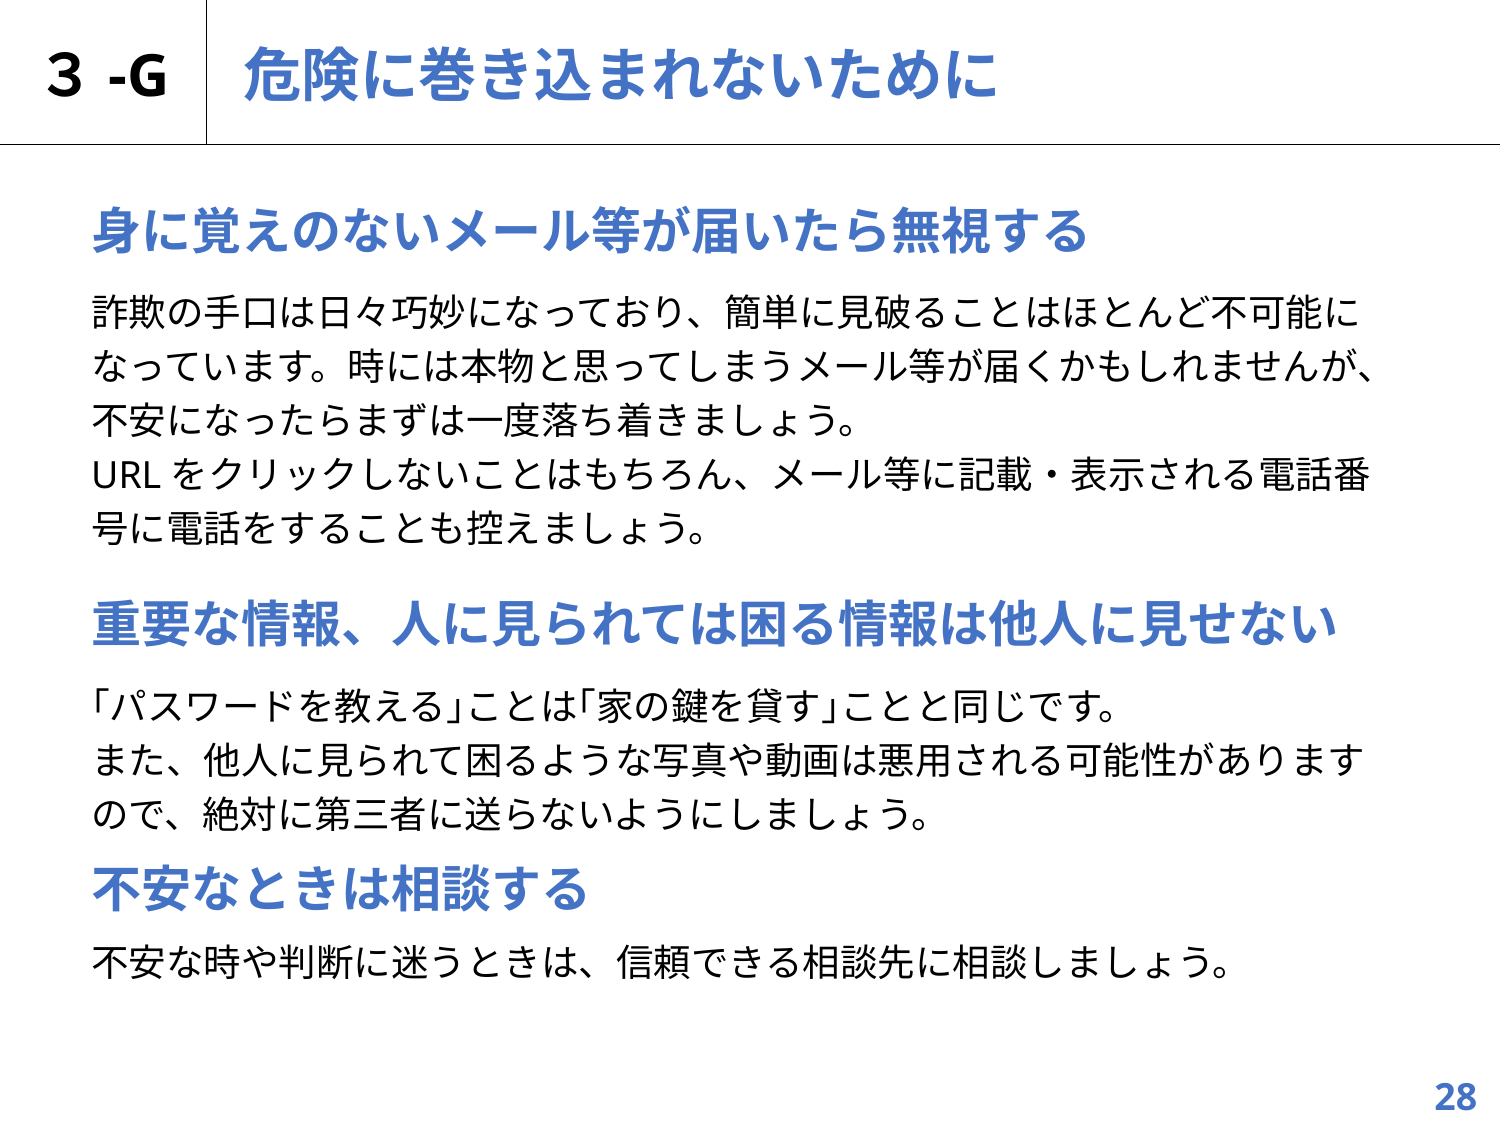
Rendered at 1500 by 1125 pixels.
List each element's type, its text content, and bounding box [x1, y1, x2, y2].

text_box ｢パスワードを教える｣ことは｢家の鍵を貸す｣ことと同じです。 また、他人に見られて困るような写真や動画は悪用される可能性がありますので、絶対に第三者に送らないようにしましょう。 [76, 666, 1388, 844]
title 危険に巻き込まれないために [228, 0, 1472, 116]
text_box 詐欺の手口は日々巧妙になっており、簡単に見破ることはほとんど不可能になっています。時には本物と思ってしまうメール等が届くかもしれませんが、不安になったらまずは一度落ち着きましょう。 URLをクリックしないことはもちろん、メール等に記載・表示される電話番号に電話をすることも控えましょう。 [76, 272, 1388, 558]
text_box 不安なときは相談する [76, 857, 1452, 930]
text_box 不安な時や判断に迷うときは、信頼できる相談先に相談しましょう。 [76, 931, 1388, 992]
text_box 重要な情報、人に見られては困る情報は他人に見せない [76, 591, 1452, 665]
text_box ３-G [0, 0, 207, 147]
list 身に覚えのないメール等が届いたら無視する [76, 198, 1371, 272]
text_box 28 [1411, 1065, 1500, 1125]
